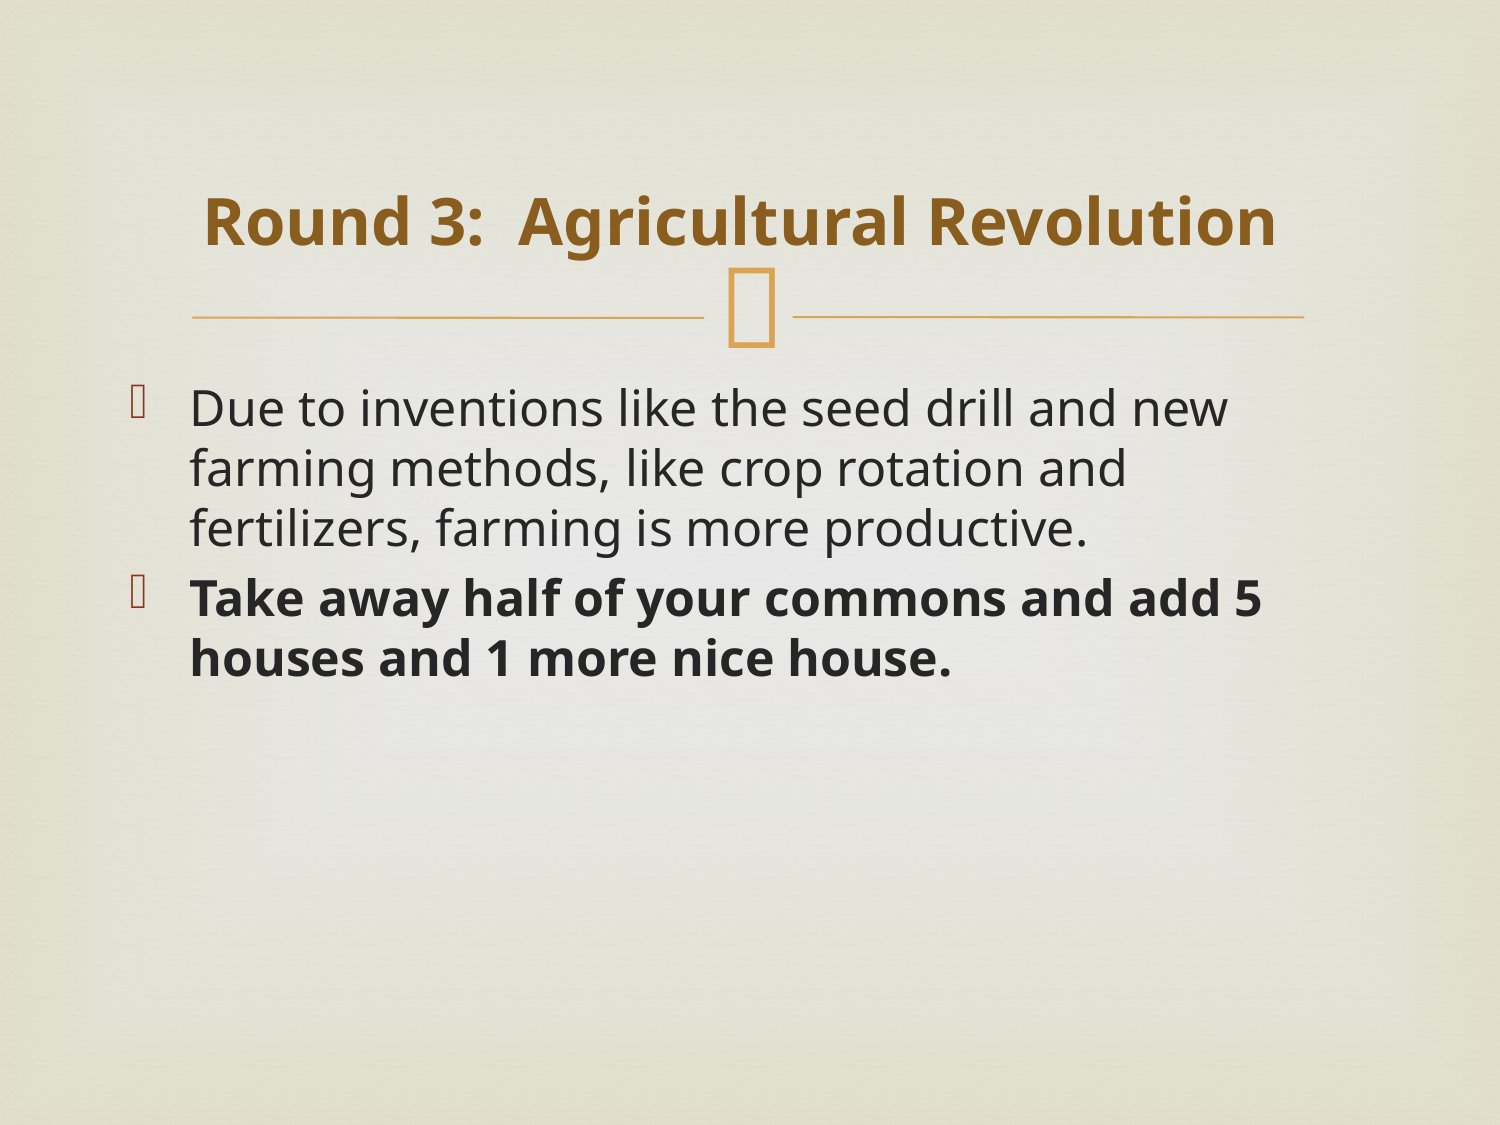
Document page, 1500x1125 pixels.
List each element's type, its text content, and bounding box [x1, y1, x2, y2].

list Due to inventions like the seed drill and new farming methods, like crop rotation and fertilizers, farming is more productive. Take away half of your commons and add 5 houses and 1 more nice house. [114, 368, 1386, 1005]
title Round 3: Agricultural Revolution [112, 93, 1386, 267]
